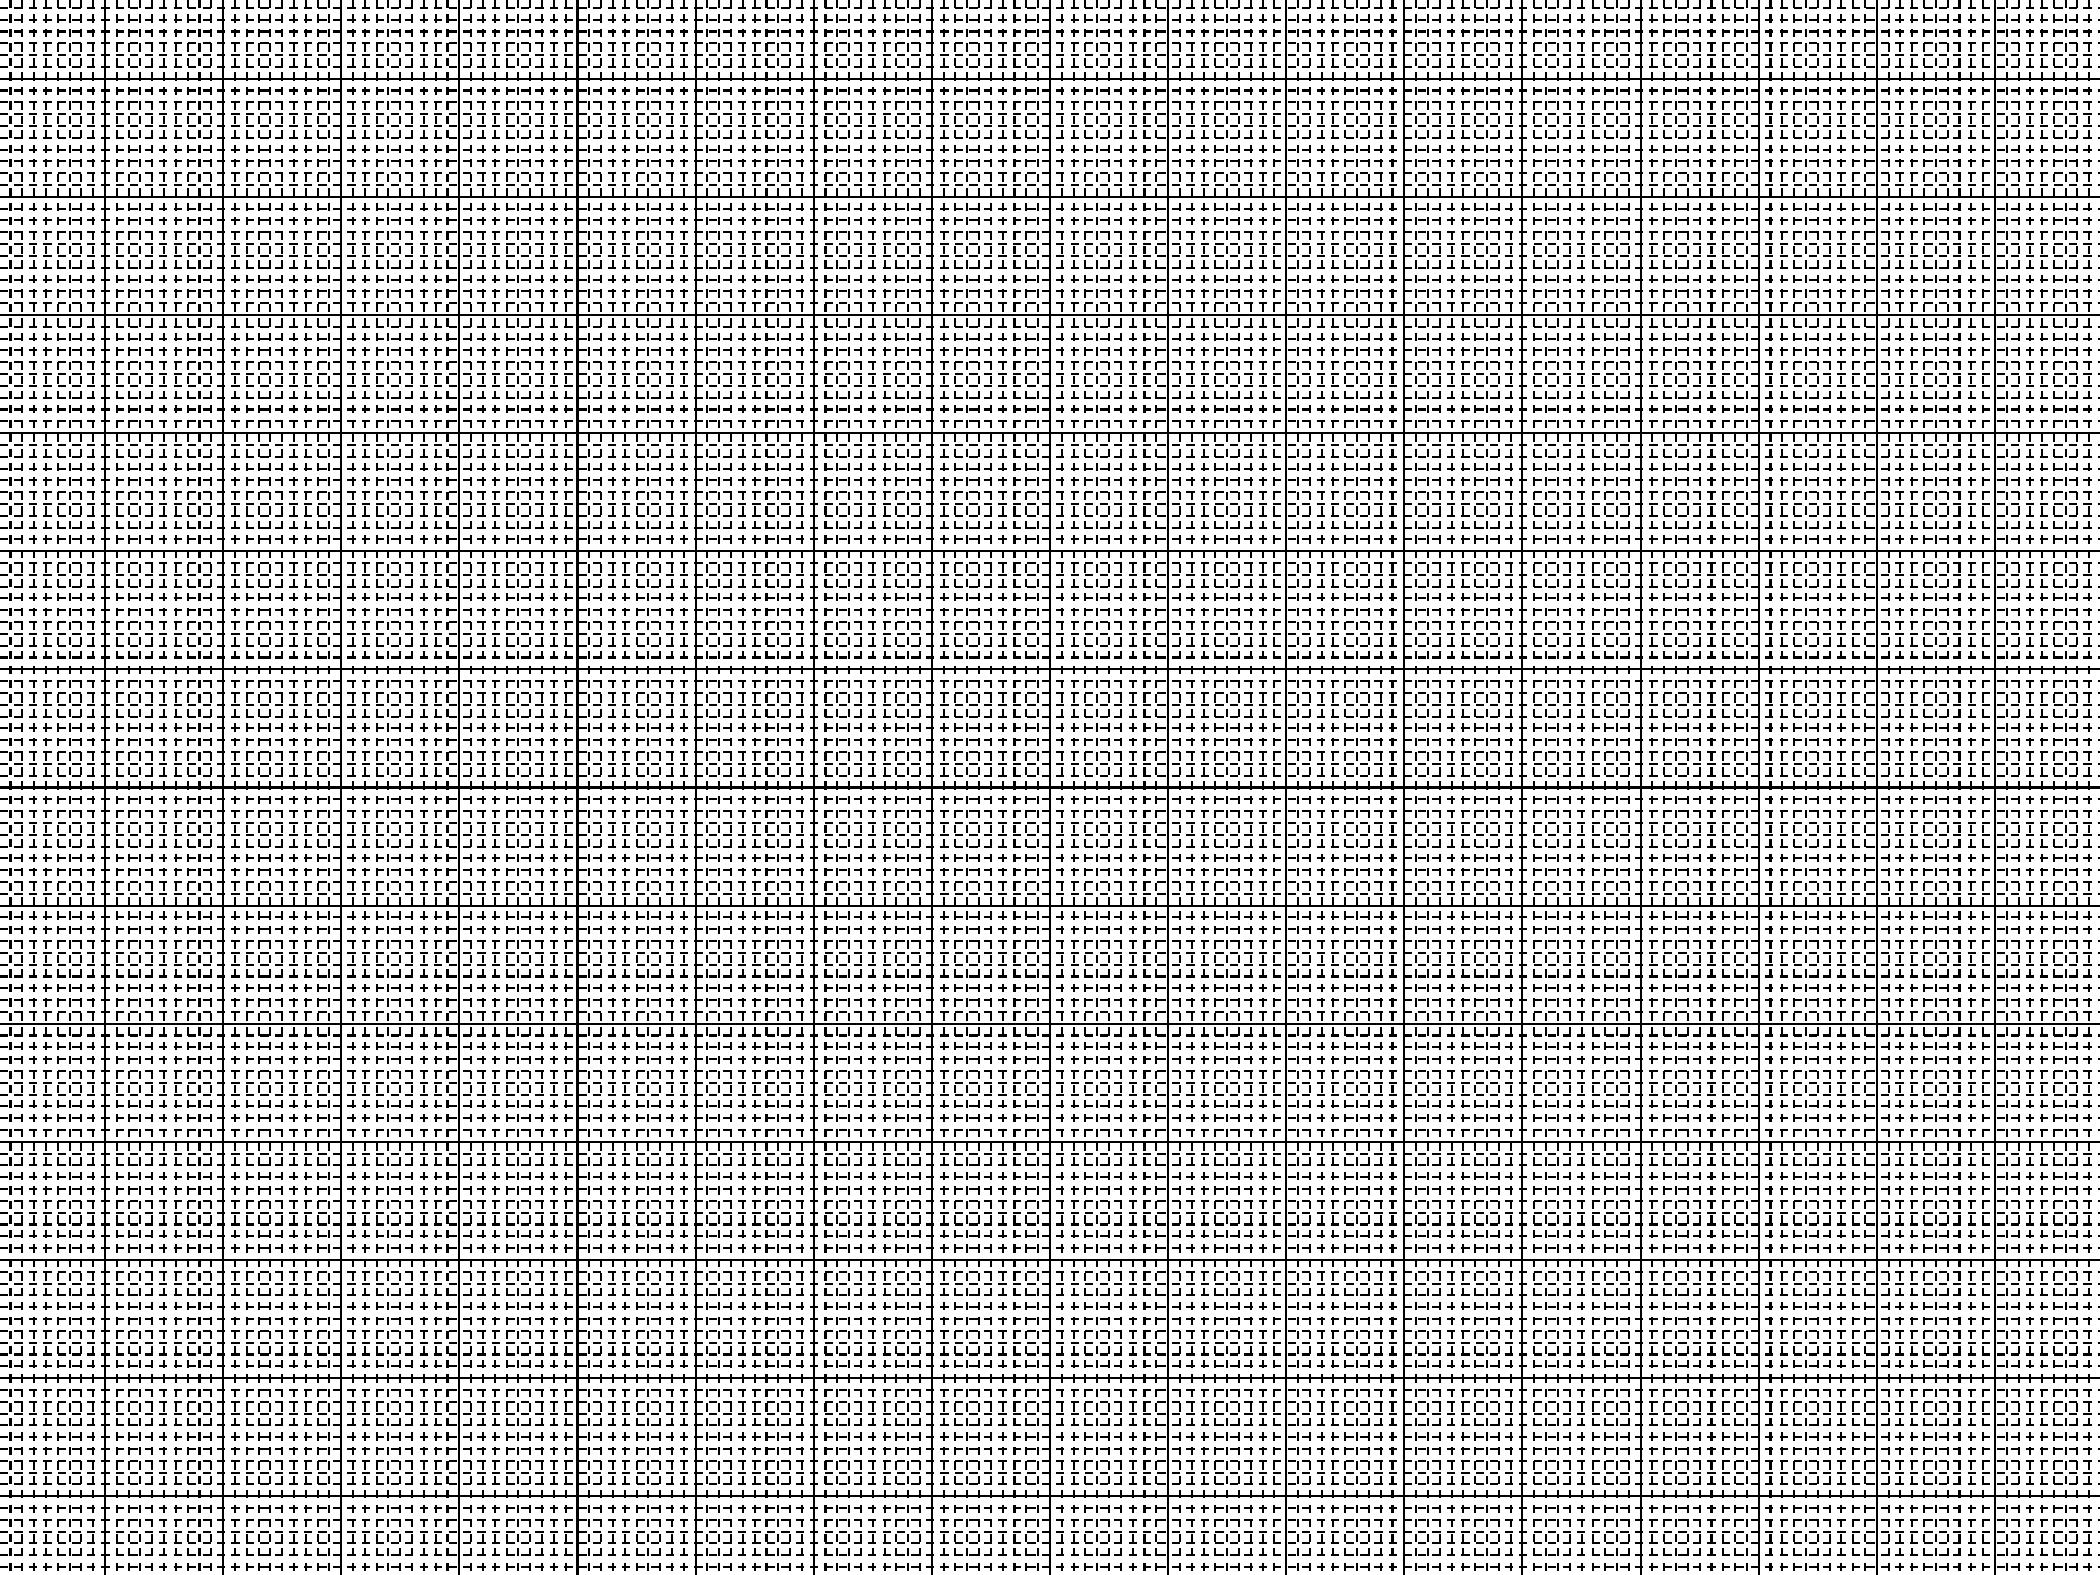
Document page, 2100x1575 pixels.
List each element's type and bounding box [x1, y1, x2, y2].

text_box [0, 0, 2100, 1575]
